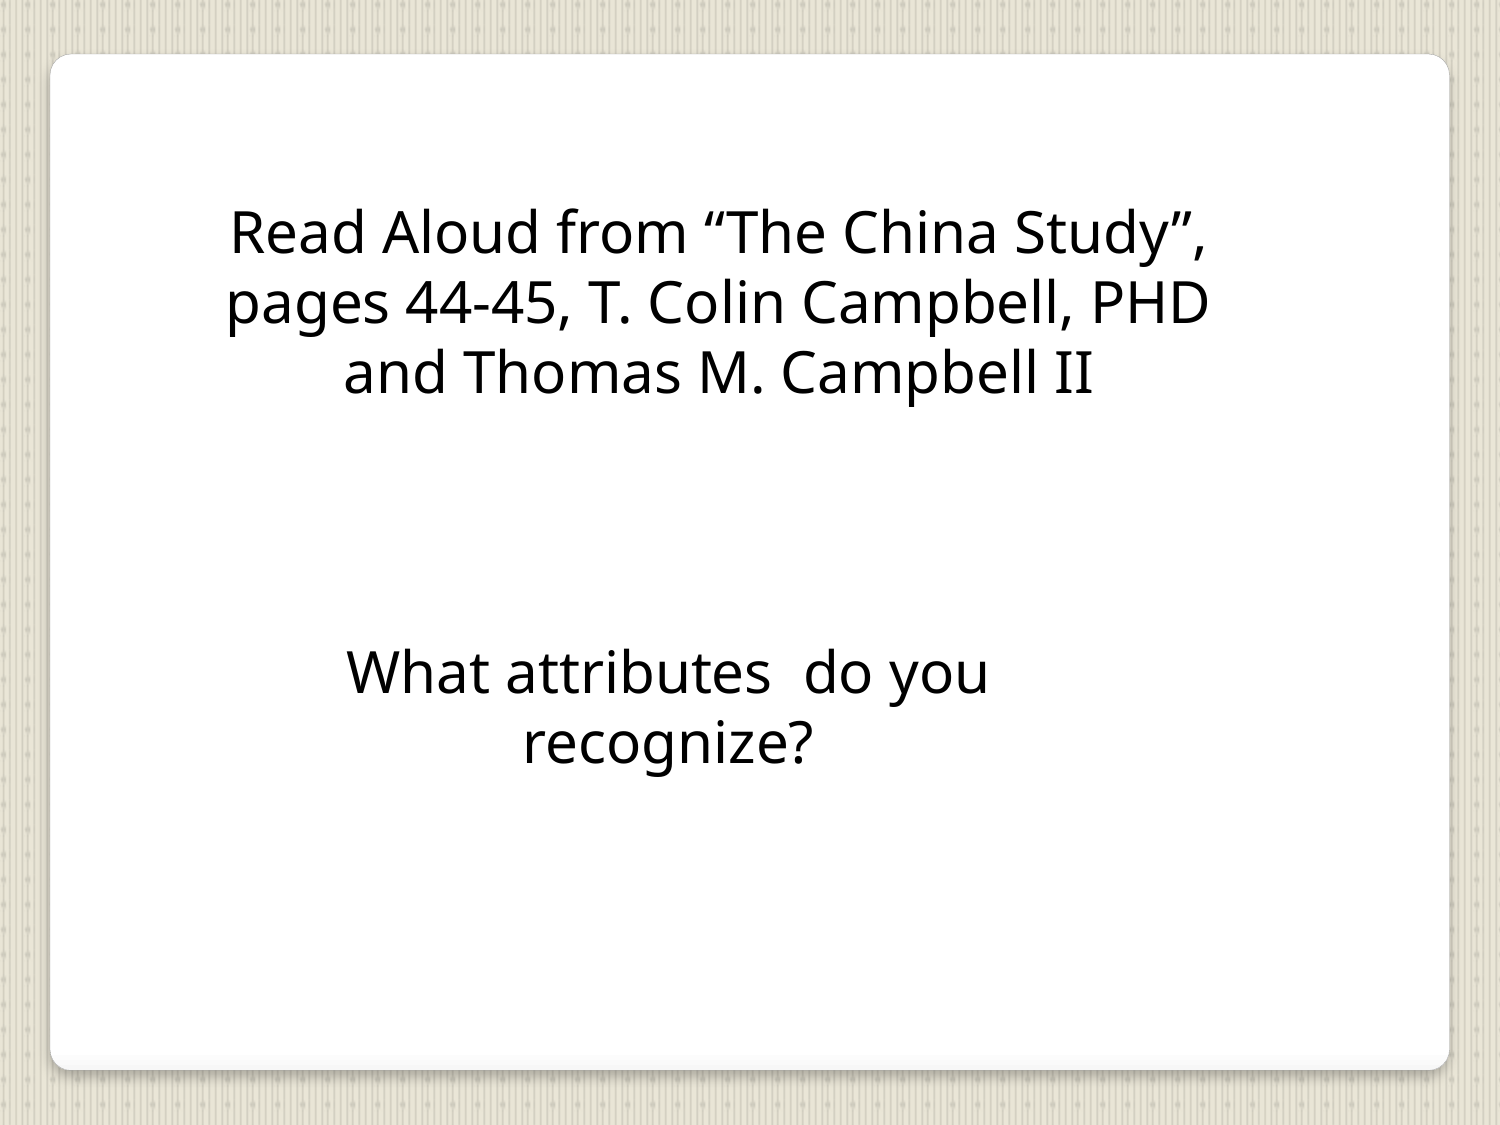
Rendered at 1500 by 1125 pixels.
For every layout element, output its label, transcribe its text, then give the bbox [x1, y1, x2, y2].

text_box Read Aloud from “The China Study”, pages 44-45, T. Colin Campbell, PHD and Thomas M. Campbell II [174, 187, 1263, 413]
text_box What attributes do you recognize? [287, 628, 1050, 783]
